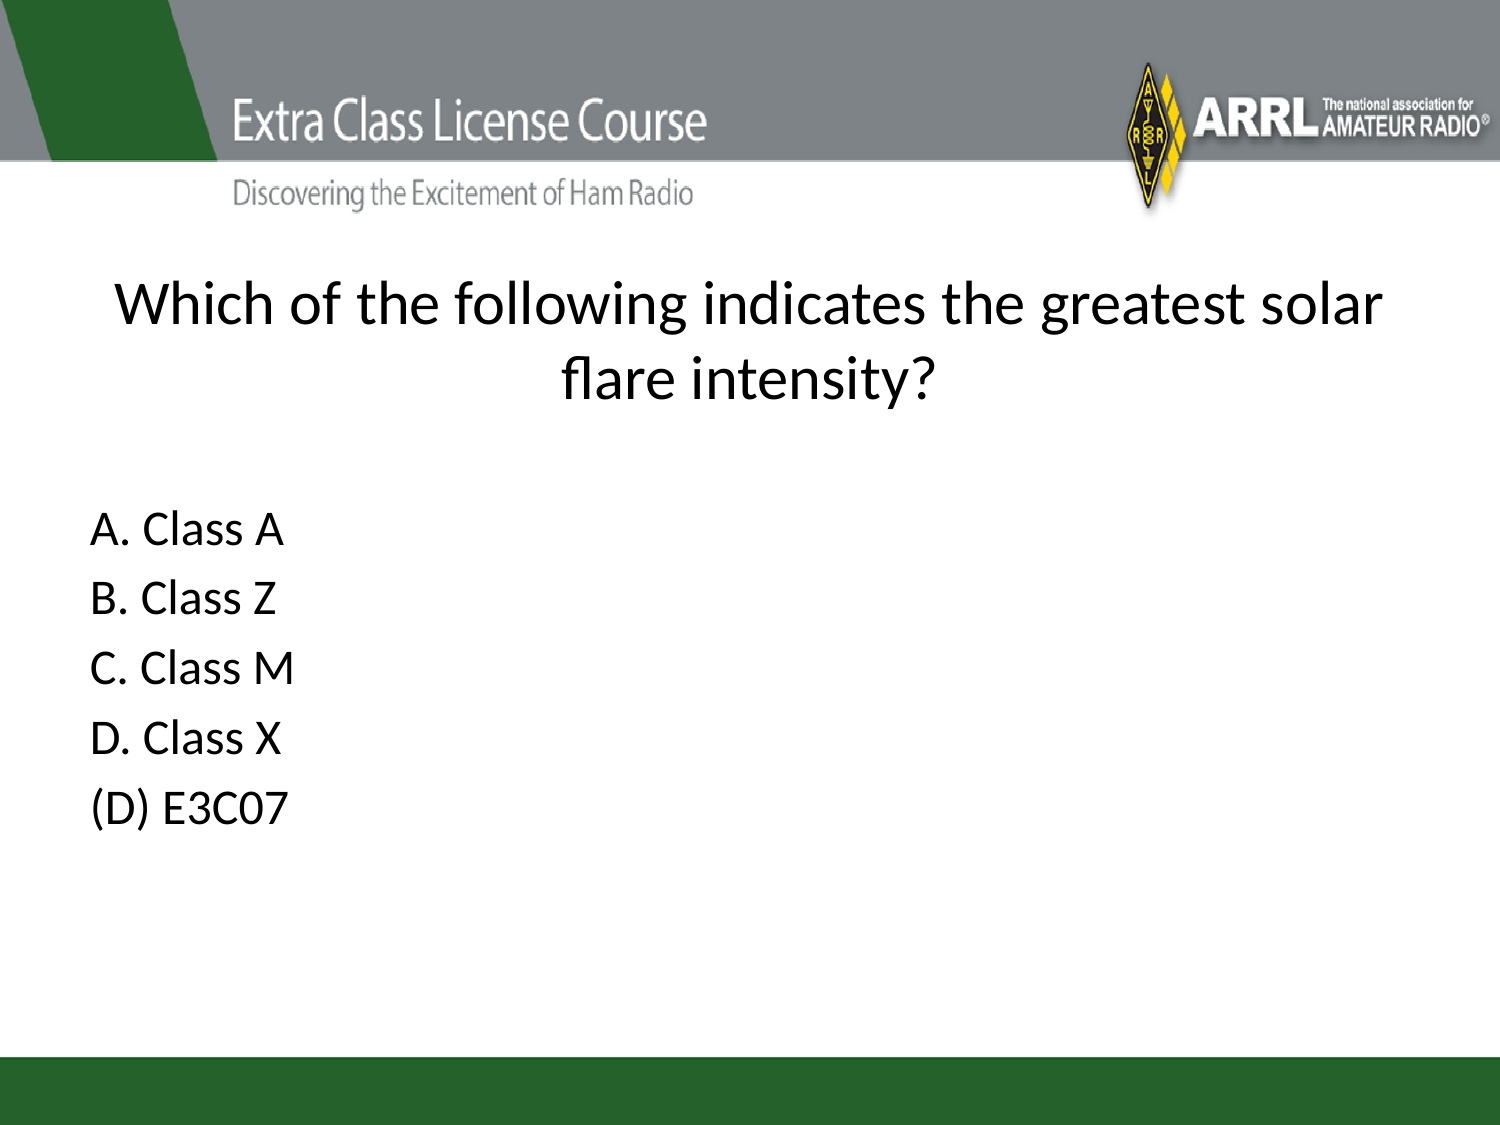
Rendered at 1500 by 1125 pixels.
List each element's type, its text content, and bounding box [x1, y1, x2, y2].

picture [0, 0, 1500, 1125]
title Which of the following indicates the greatest solar flare intensity? [75, 254, 1425, 435]
list A. Class A B. Class Z C. Class M D. Class X (D) E3C07 [75, 487, 1425, 1005]
